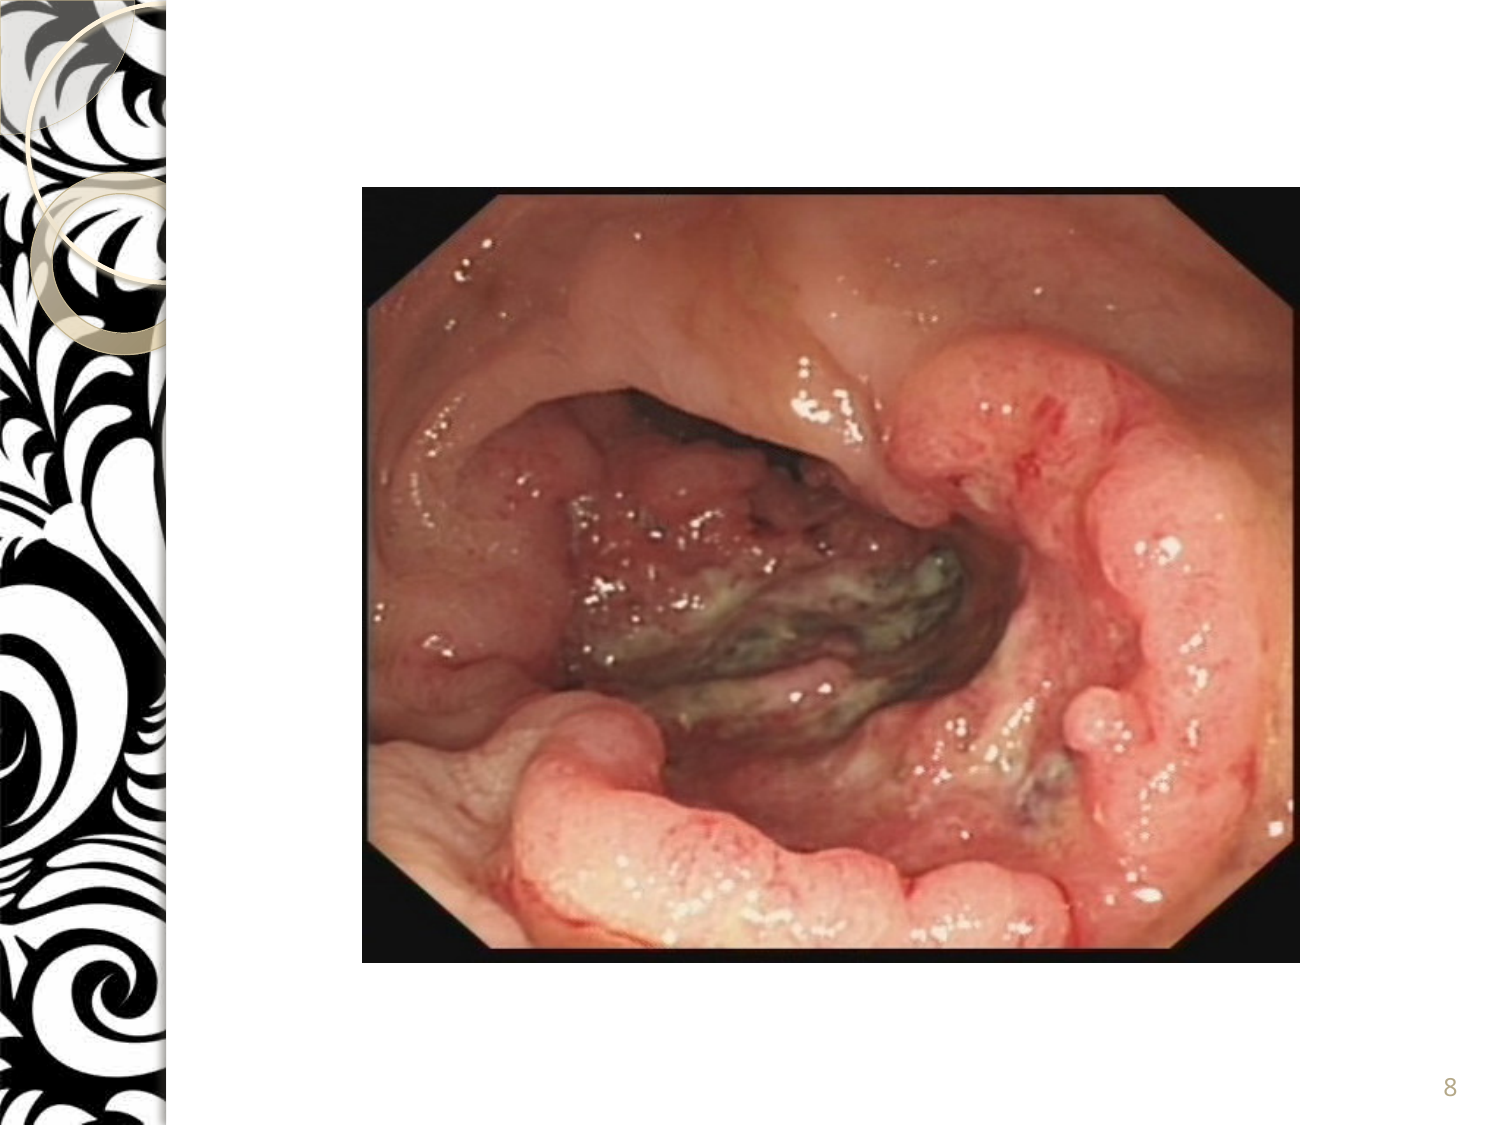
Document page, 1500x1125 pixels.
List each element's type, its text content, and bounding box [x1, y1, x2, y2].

slide_number 8 [1413, 1034, 1488, 1113]
picture [0, 134, 166, 1125]
picture [53, 241, 160, 332]
picture [62, 195, 160, 280]
picture [136, 0, 164, 4]
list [362, 187, 1301, 963]
picture [32, 13, 160, 207]
